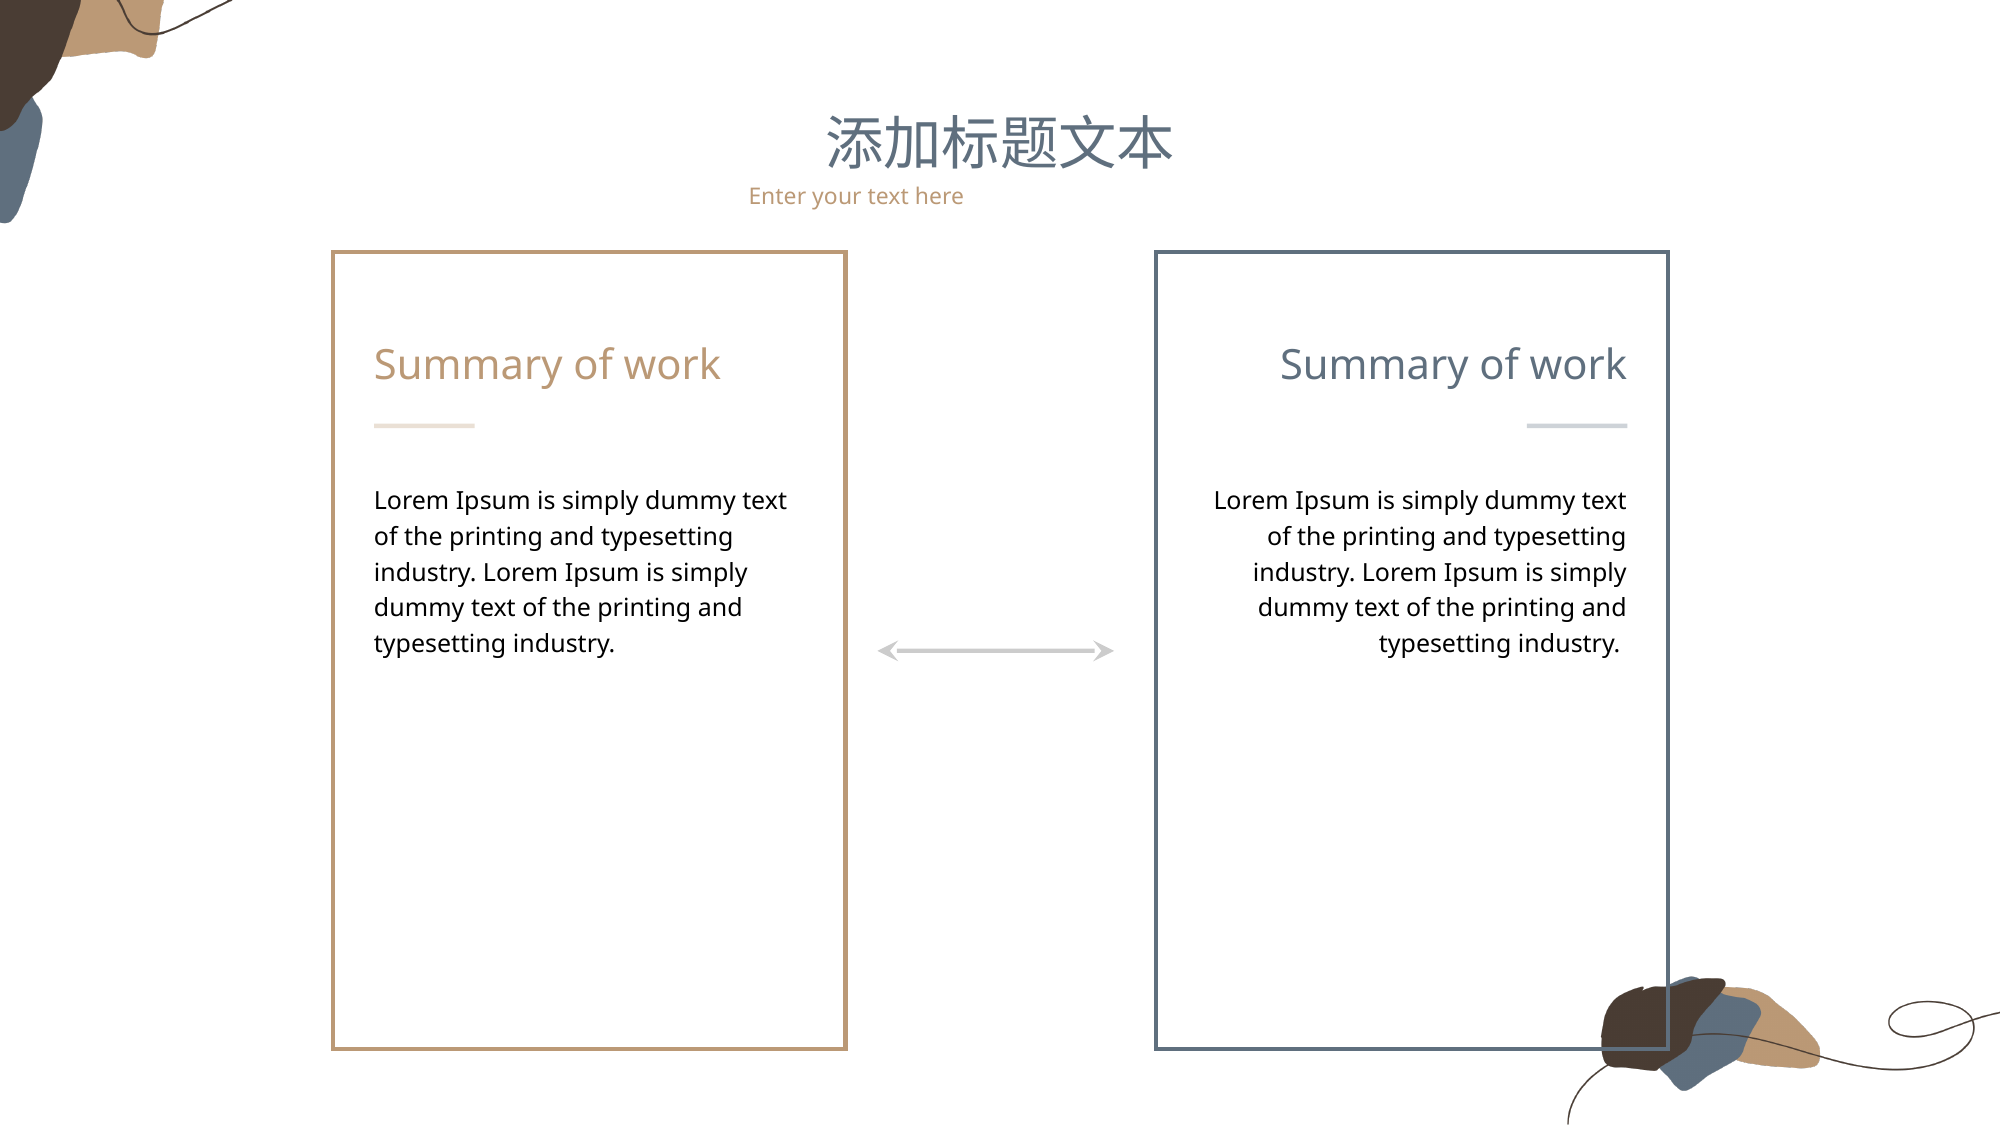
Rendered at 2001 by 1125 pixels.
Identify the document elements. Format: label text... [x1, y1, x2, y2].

picture [0, 0, 321, 320]
picture [1567, 976, 2000, 1125]
text_box 添加标题文本 [810, 98, 1190, 174]
text_box [332, 251, 847, 1050]
text_box Enter your text here [733, 174, 1266, 217]
text_box [1155, 251, 1669, 1050]
